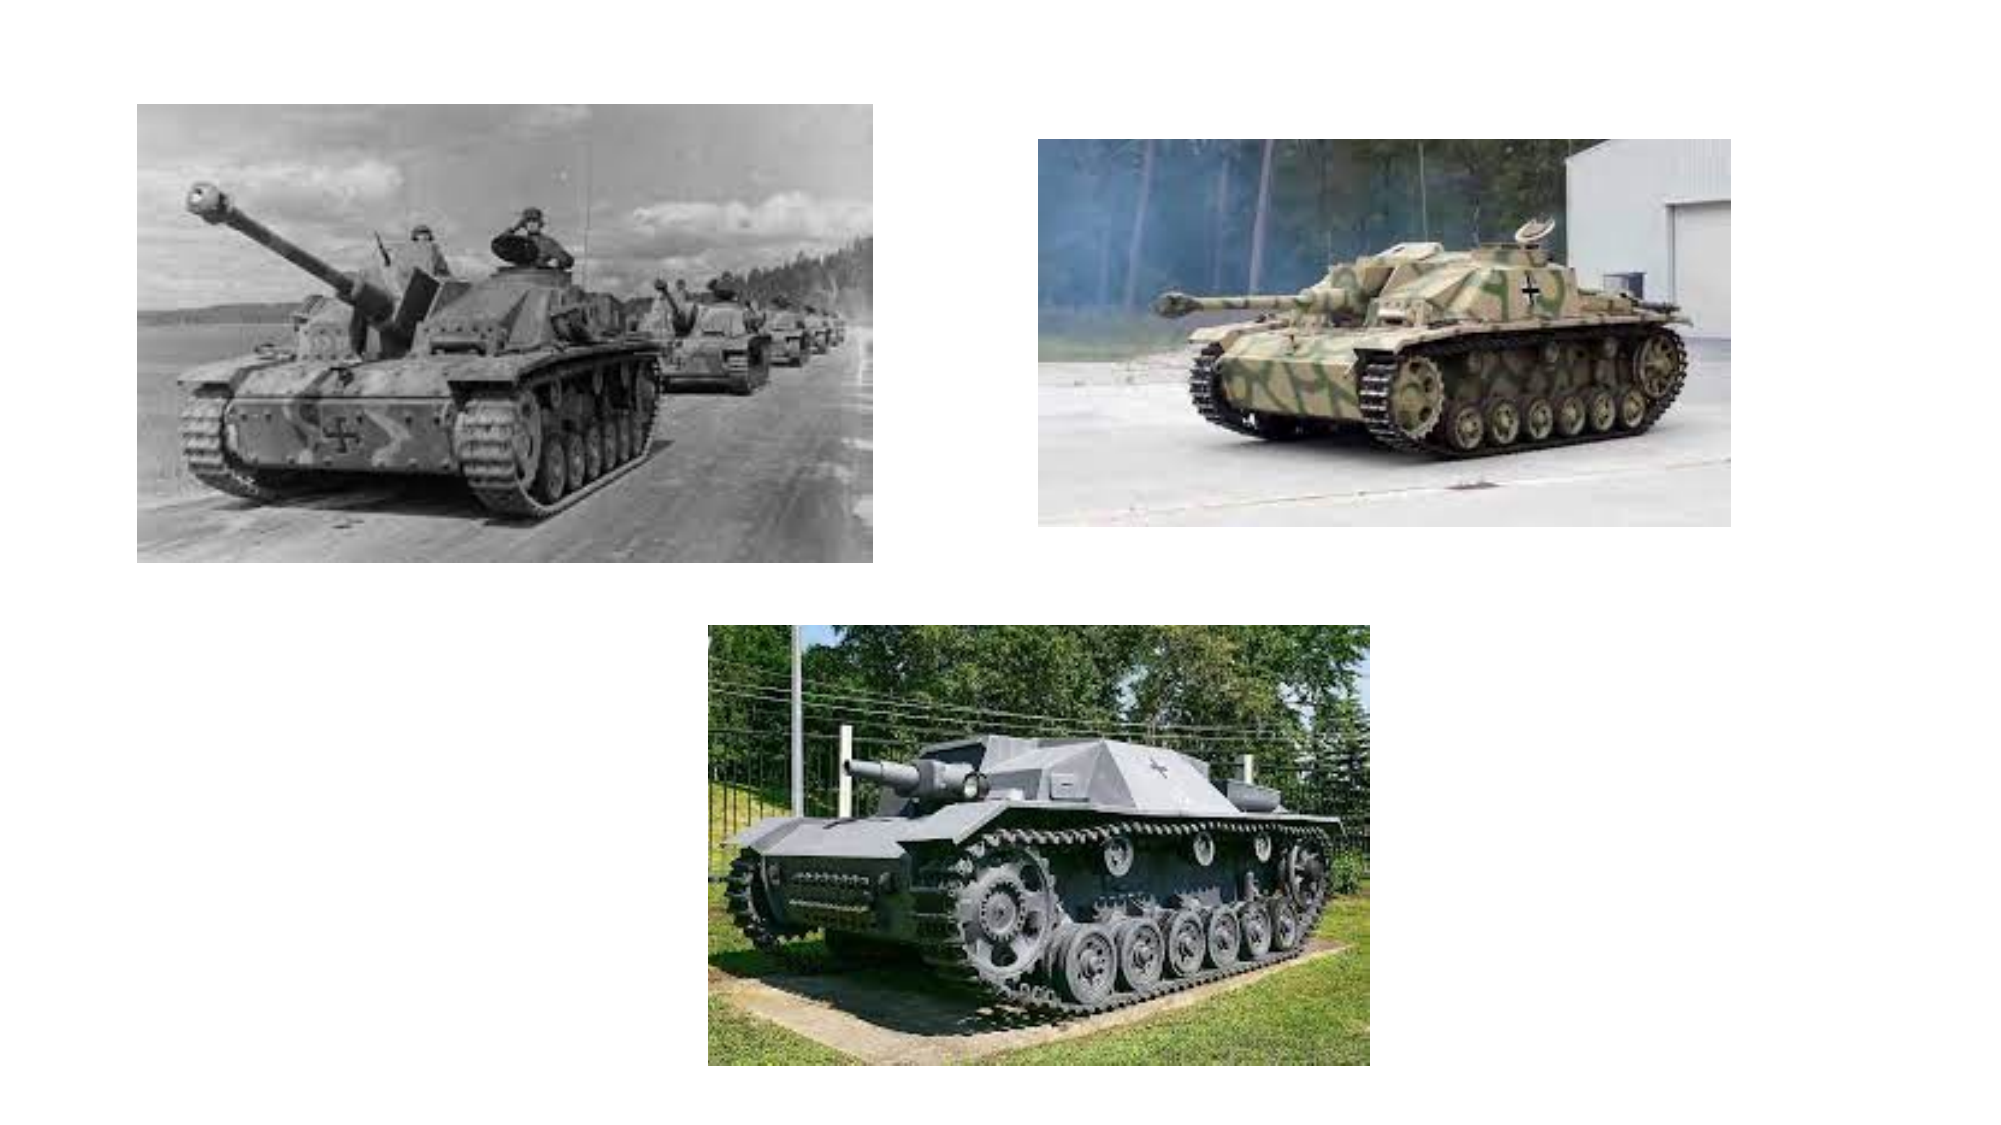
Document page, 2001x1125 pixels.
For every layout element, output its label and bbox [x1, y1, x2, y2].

list [137, 104, 873, 563]
picture [708, 625, 1370, 1066]
picture [1038, 139, 1731, 527]
